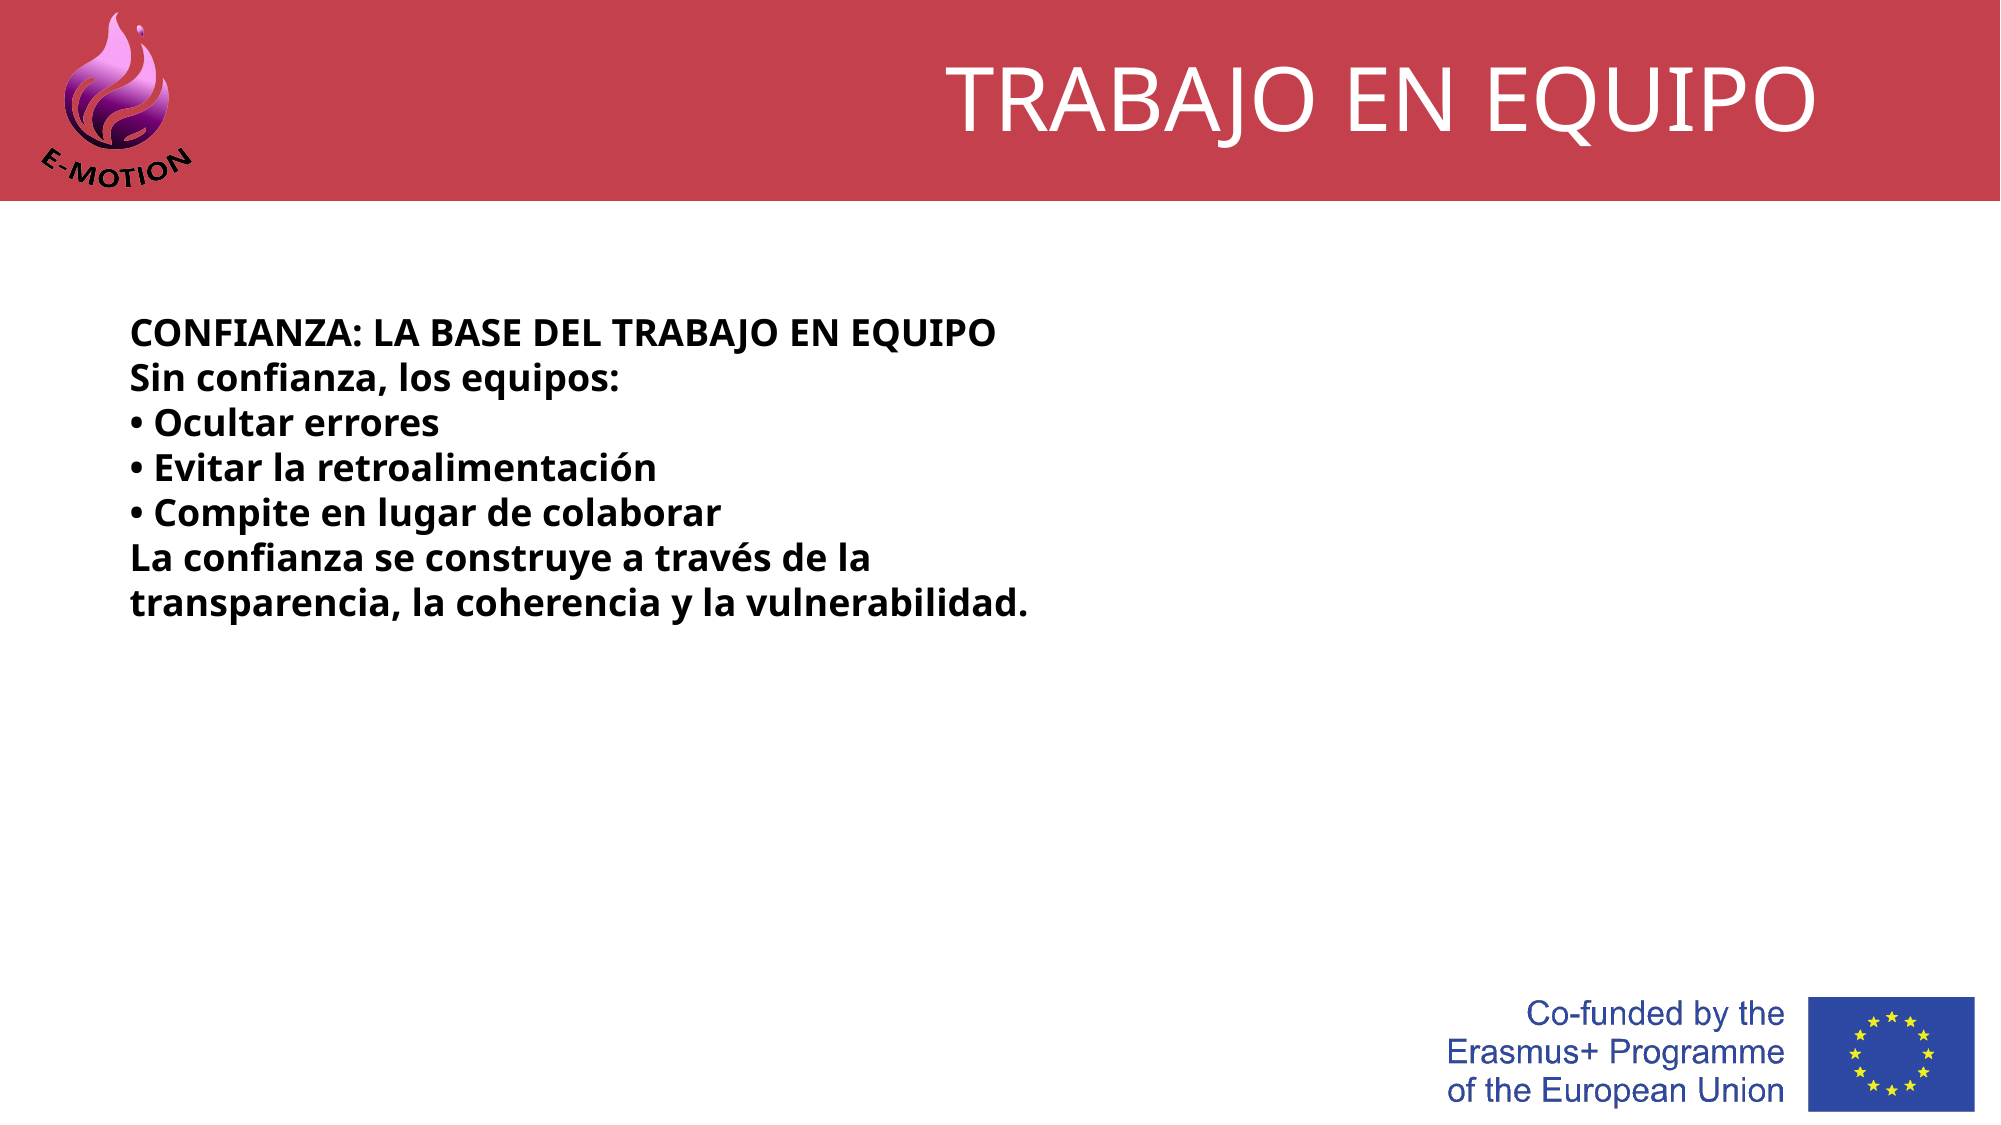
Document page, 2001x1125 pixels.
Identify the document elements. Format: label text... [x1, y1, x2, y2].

text_box CONFIANZA: LA BASE DEL TRABAJO EN EQUIPO Sin confianza, los equipos: • Ocultar errores • Evitar la retroalimentación • Compite en lugar de colaborar La confianza se construye a través de la transparencia, la coherencia y la vulnerabilidad. [114, 301, 1128, 632]
picture [1396, 995, 1975, 1116]
picture [0, 0, 253, 247]
text_box TRABAJO EN EQUIPO [576, 35, 1836, 311]
